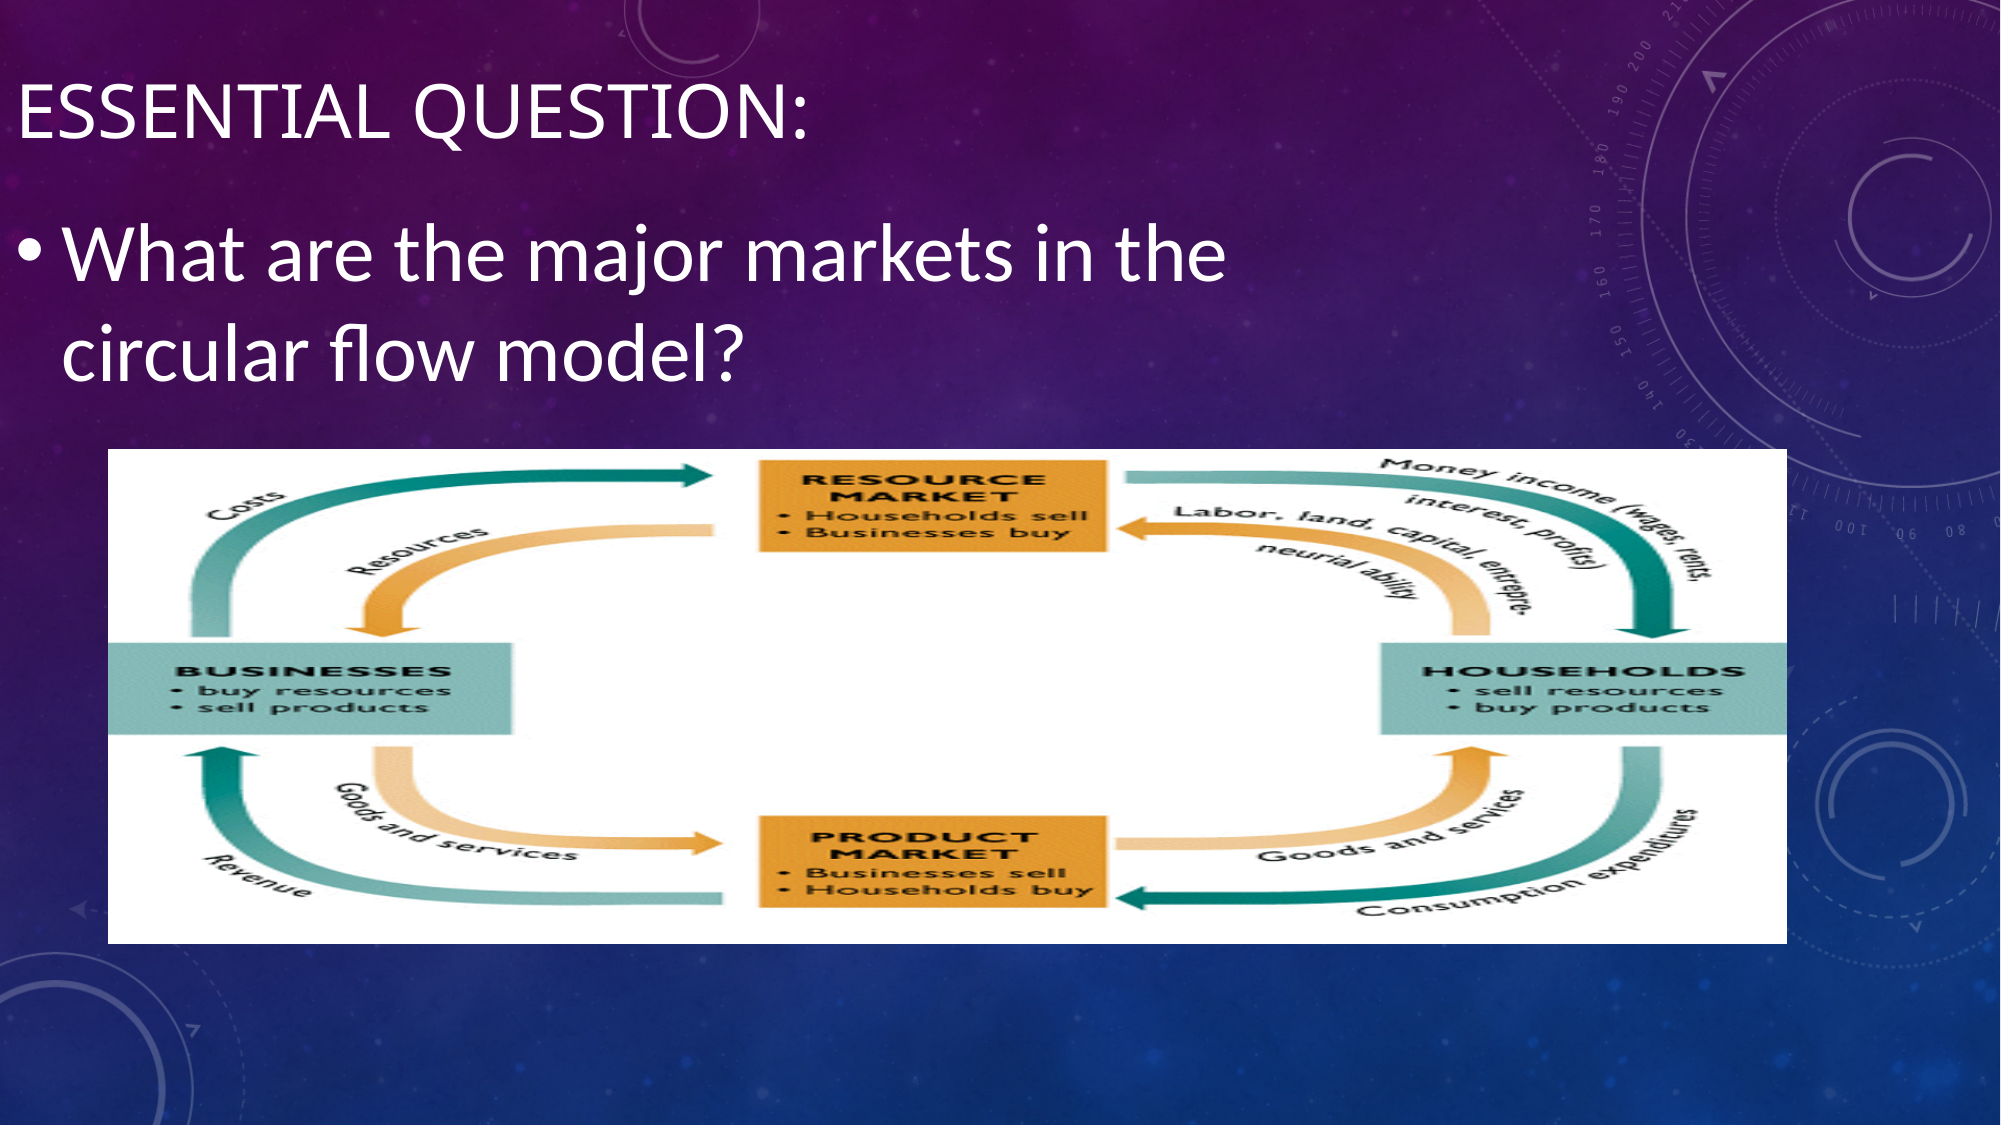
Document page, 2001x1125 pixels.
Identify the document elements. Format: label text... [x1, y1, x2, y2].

list What are the major markets in the circular flow model? [0, 0, 1411, 617]
text_box [741, 0, 1181, 185]
picture [0, 0, 2001, 1125]
